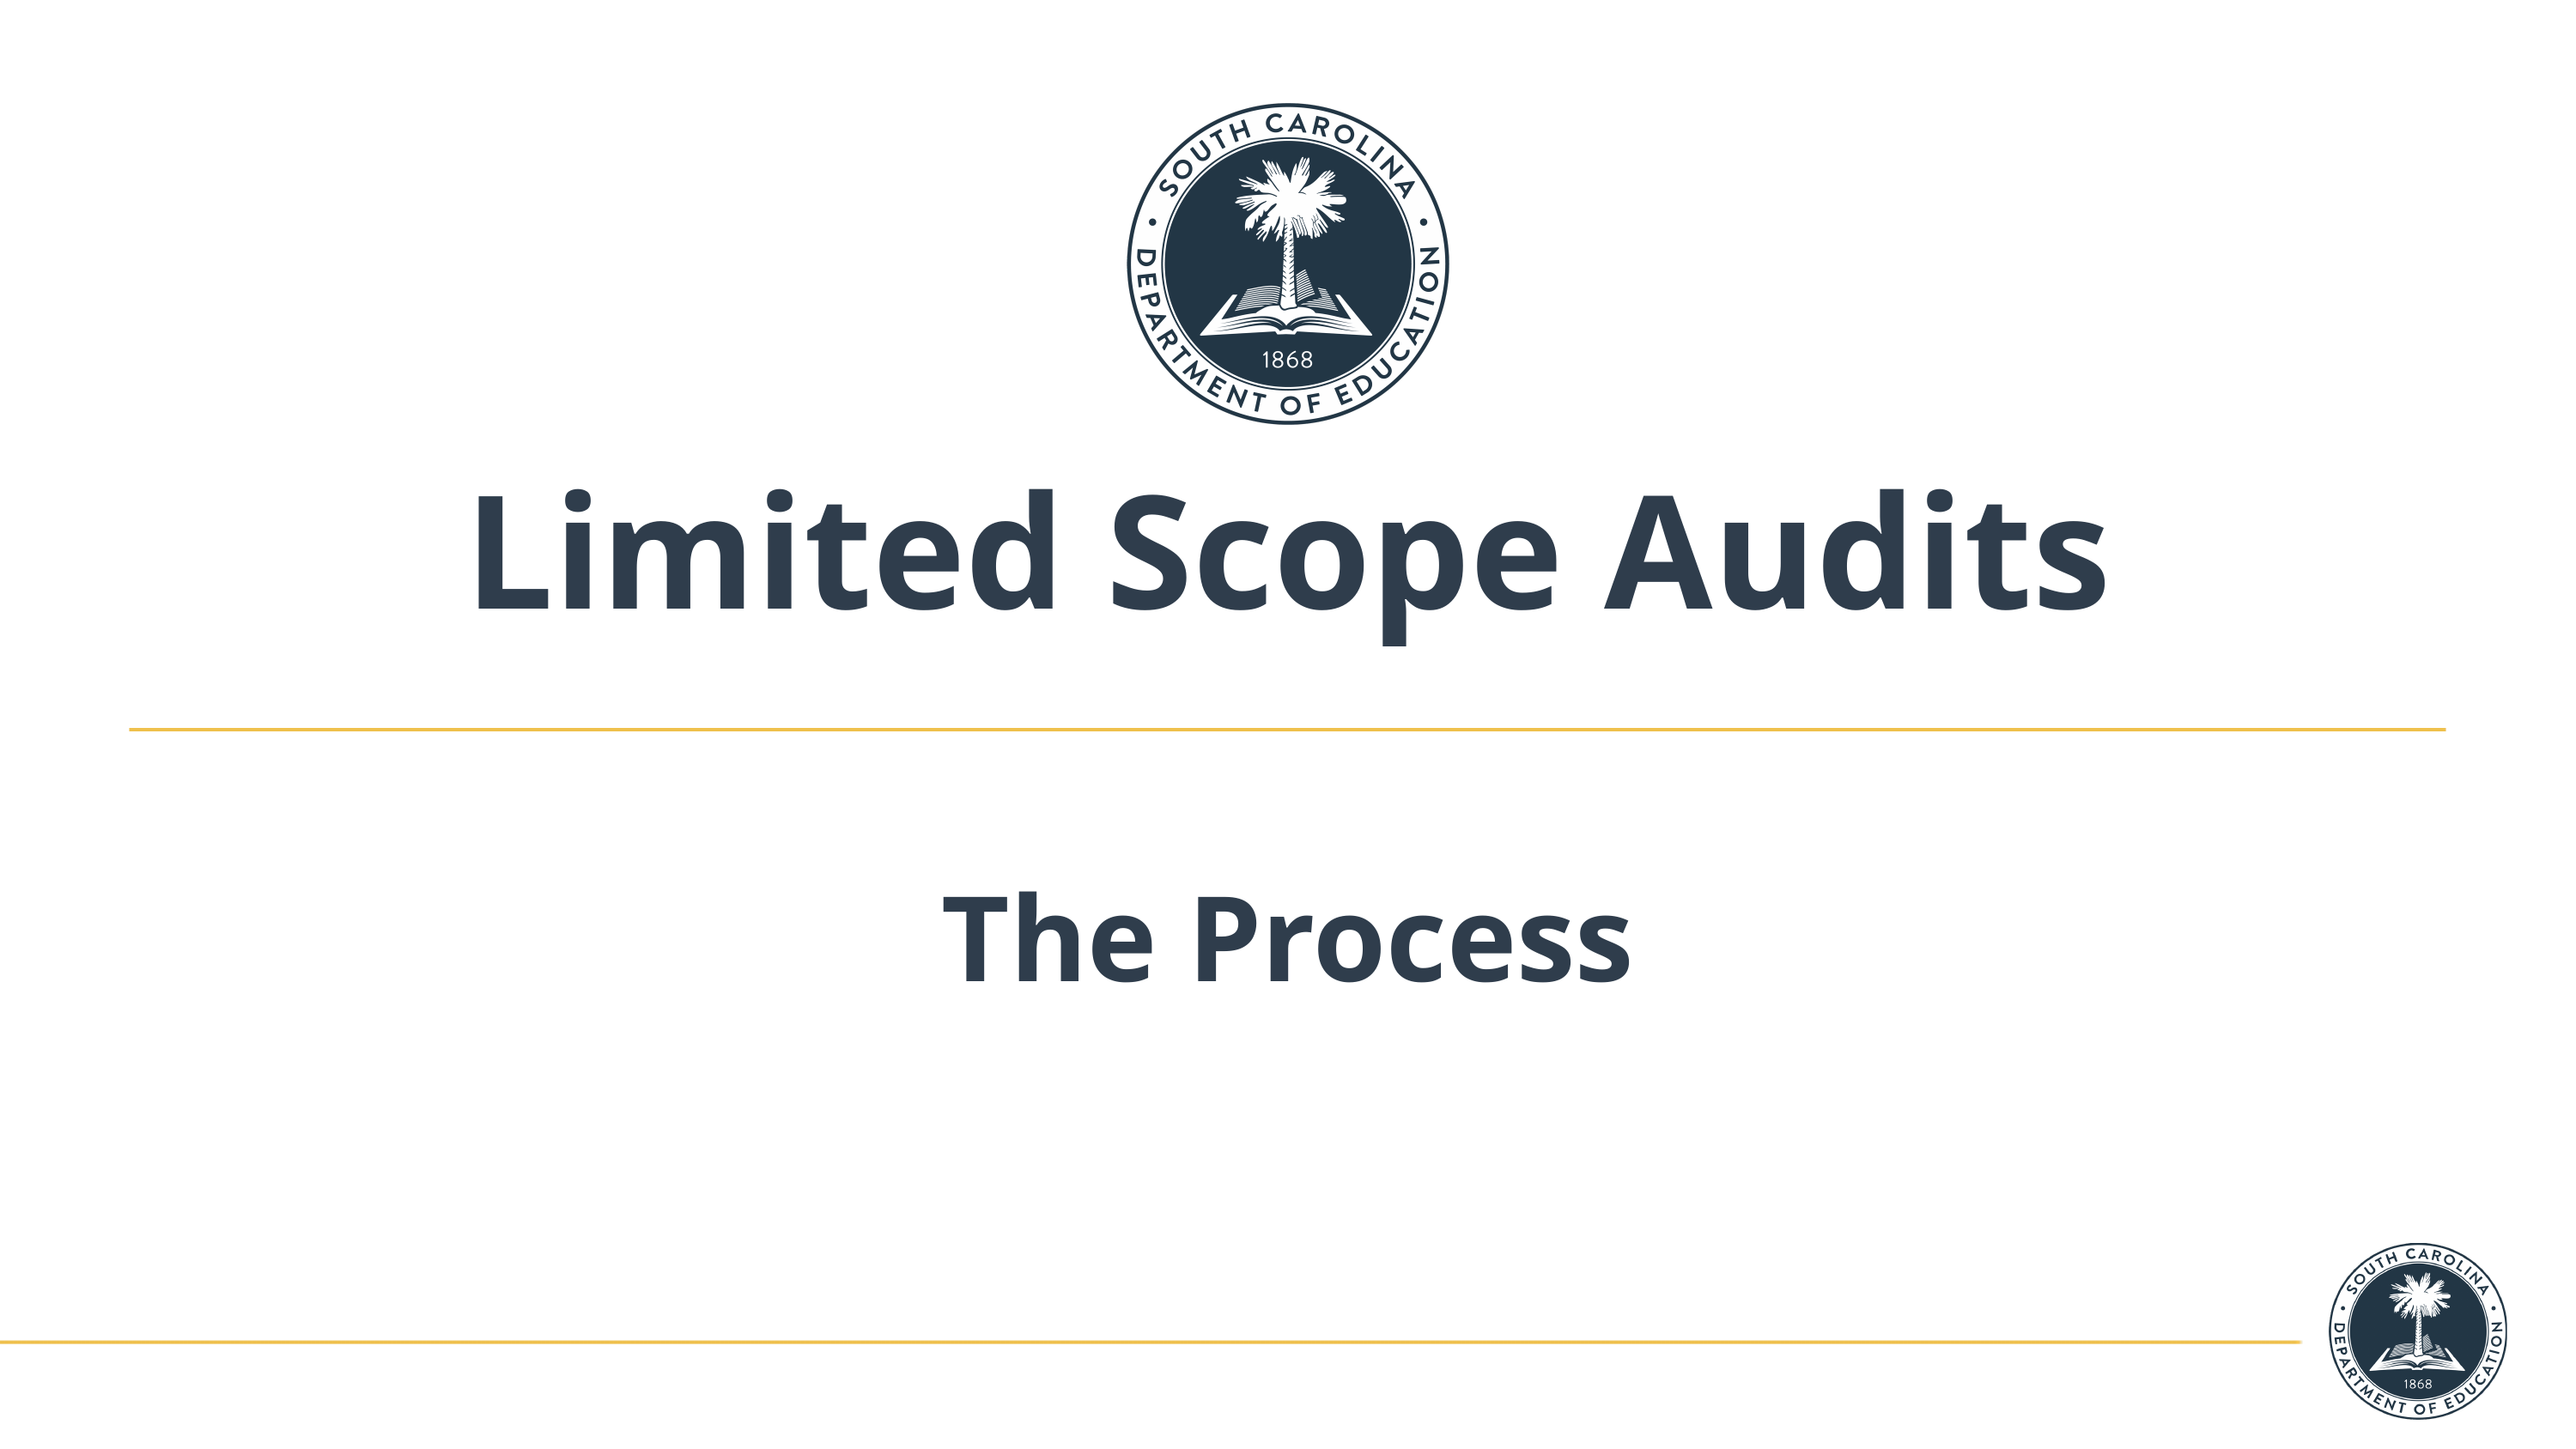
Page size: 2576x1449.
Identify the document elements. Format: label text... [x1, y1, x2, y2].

title Limited Scope Audits [129, 449, 2447, 643]
picture [1127, 103, 1449, 425]
picture [2329, 1243, 2507, 1420]
list The Process [386, 799, 2190, 1087]
picture [129, 728, 2447, 731]
